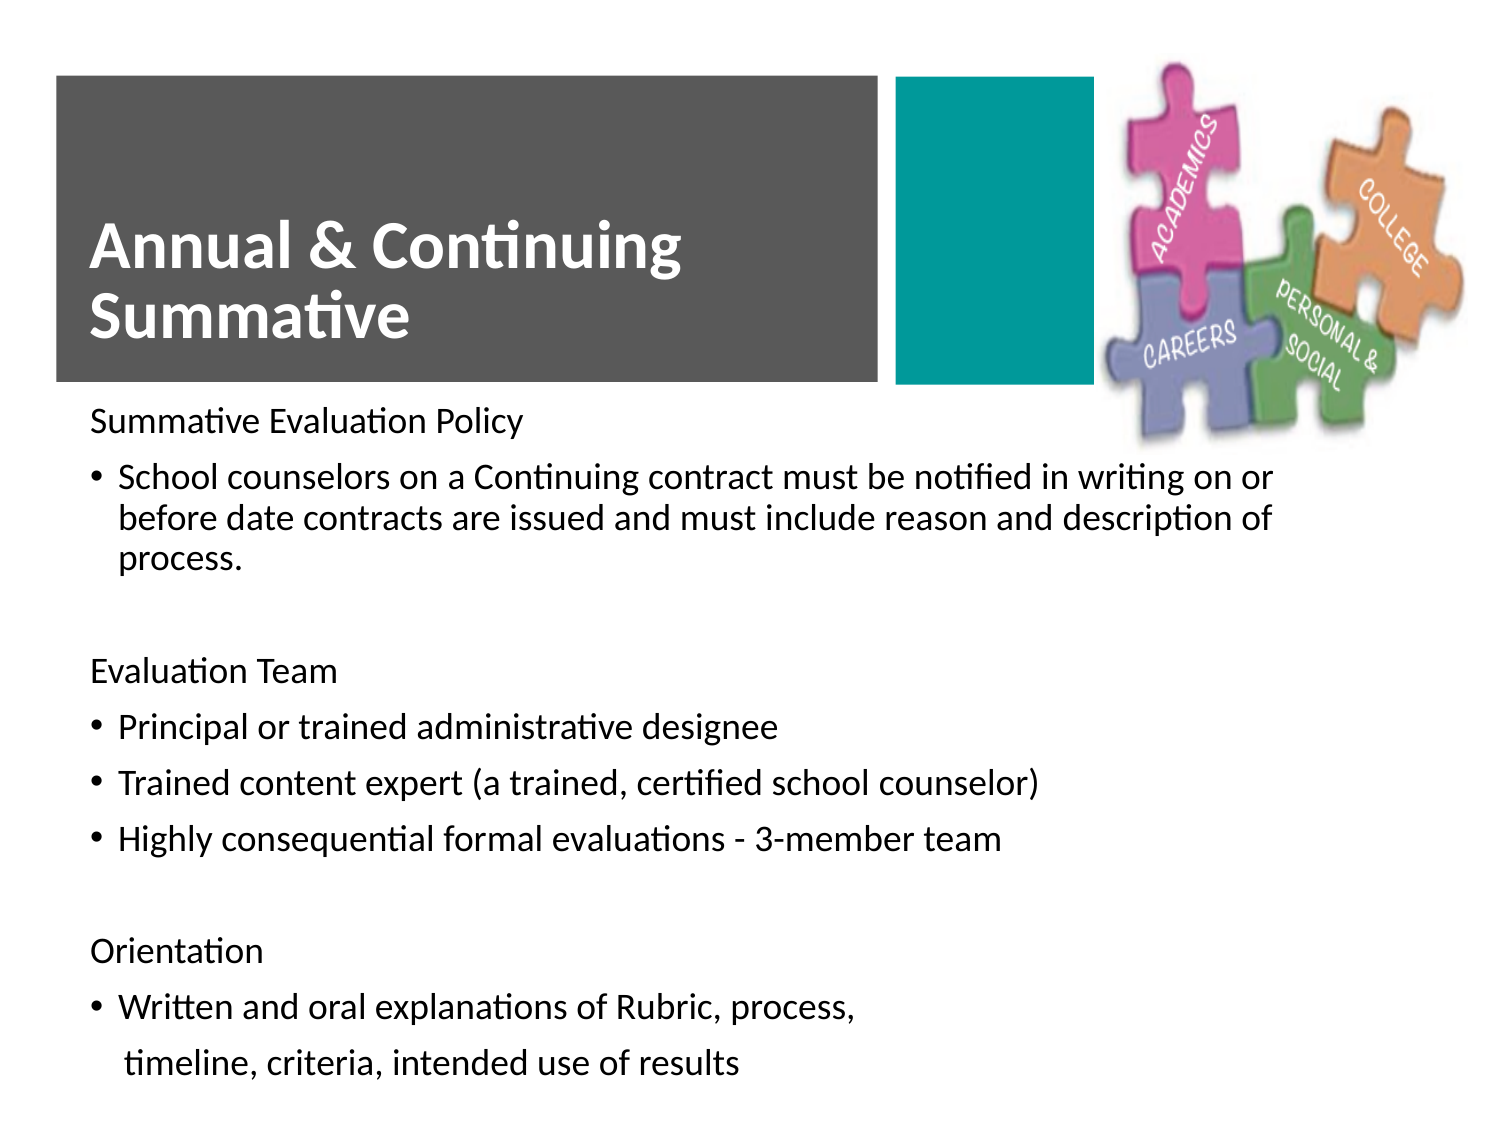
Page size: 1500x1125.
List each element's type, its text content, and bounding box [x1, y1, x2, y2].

text_box [55, 75, 879, 383]
picture [1094, 53, 1468, 455]
title Annual & Continuing Summative [89, 119, 840, 354]
text_box [895, 76, 1094, 386]
list Summative Evaluation Policy School counselors on a Continuing contract must be notified in writing on or before date contracts are issued and must include reason and description of process. Evaluation Team Principal or trained administrative designee Trained content expert (a trained, certified school counselor) Highly consequential formal evaluations - 3-member team Orientation Written and oral explanations of Rubric, process, timeline, criteria, intended use of results [90, 435, 1372, 1050]
